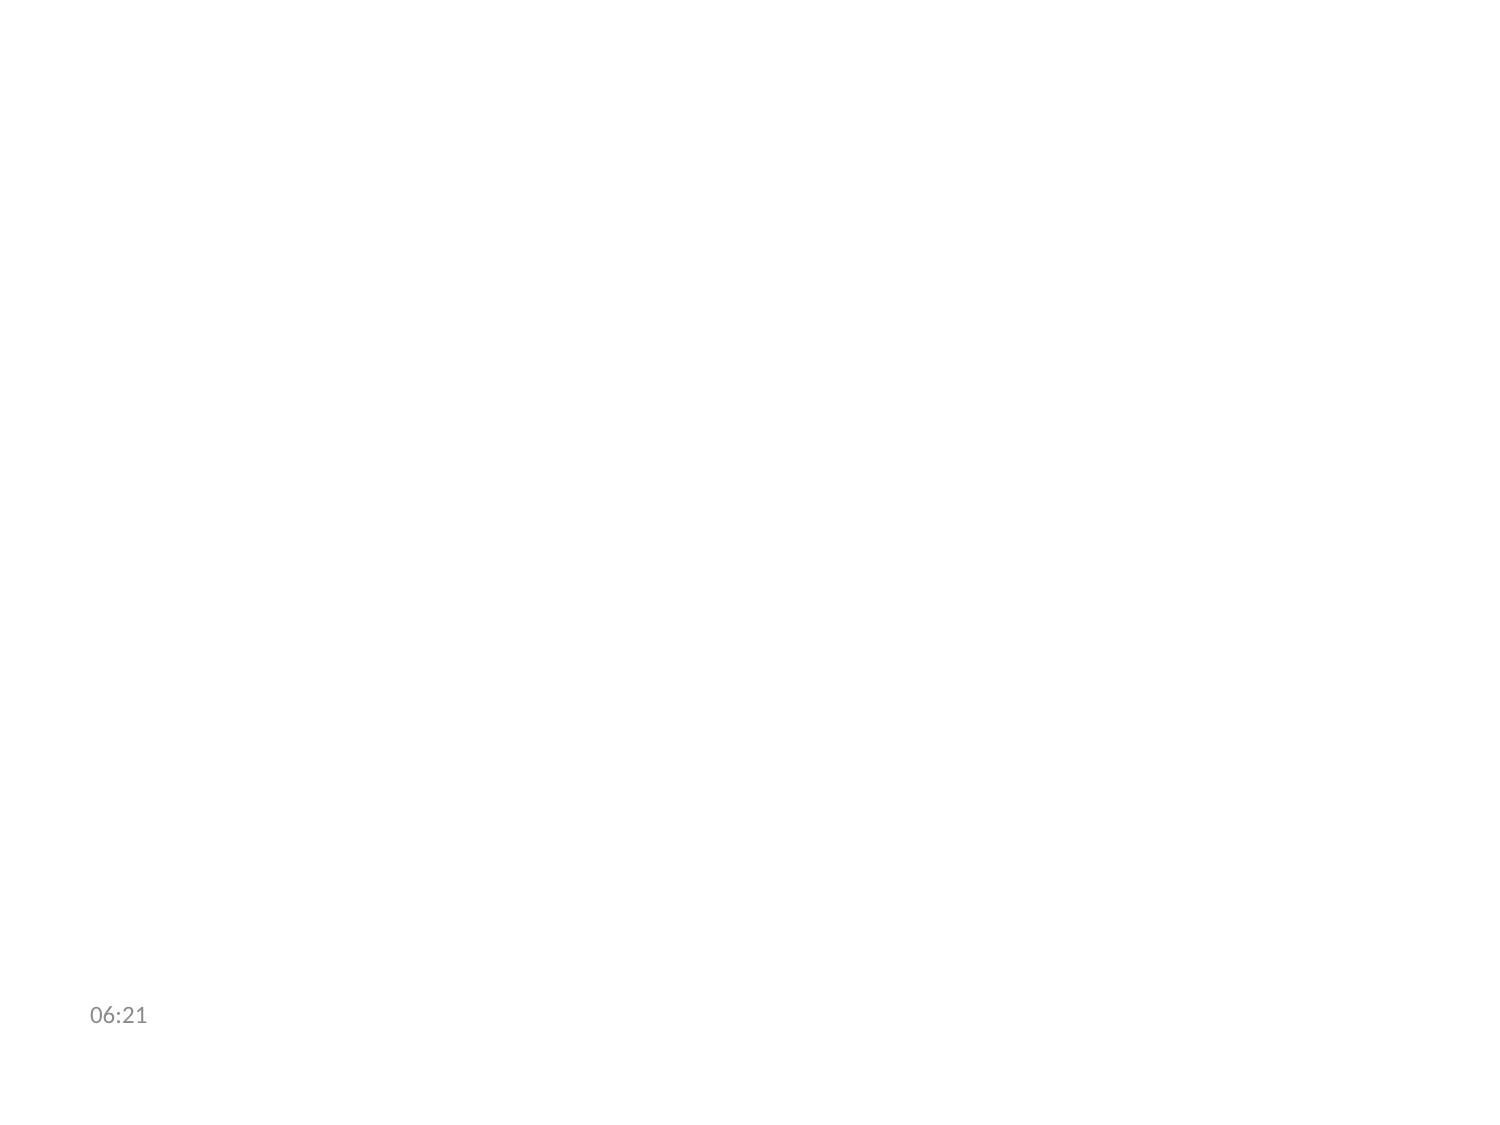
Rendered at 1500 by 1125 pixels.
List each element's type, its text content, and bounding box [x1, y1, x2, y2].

text_box 15:35 [75, 983, 425, 1044]
